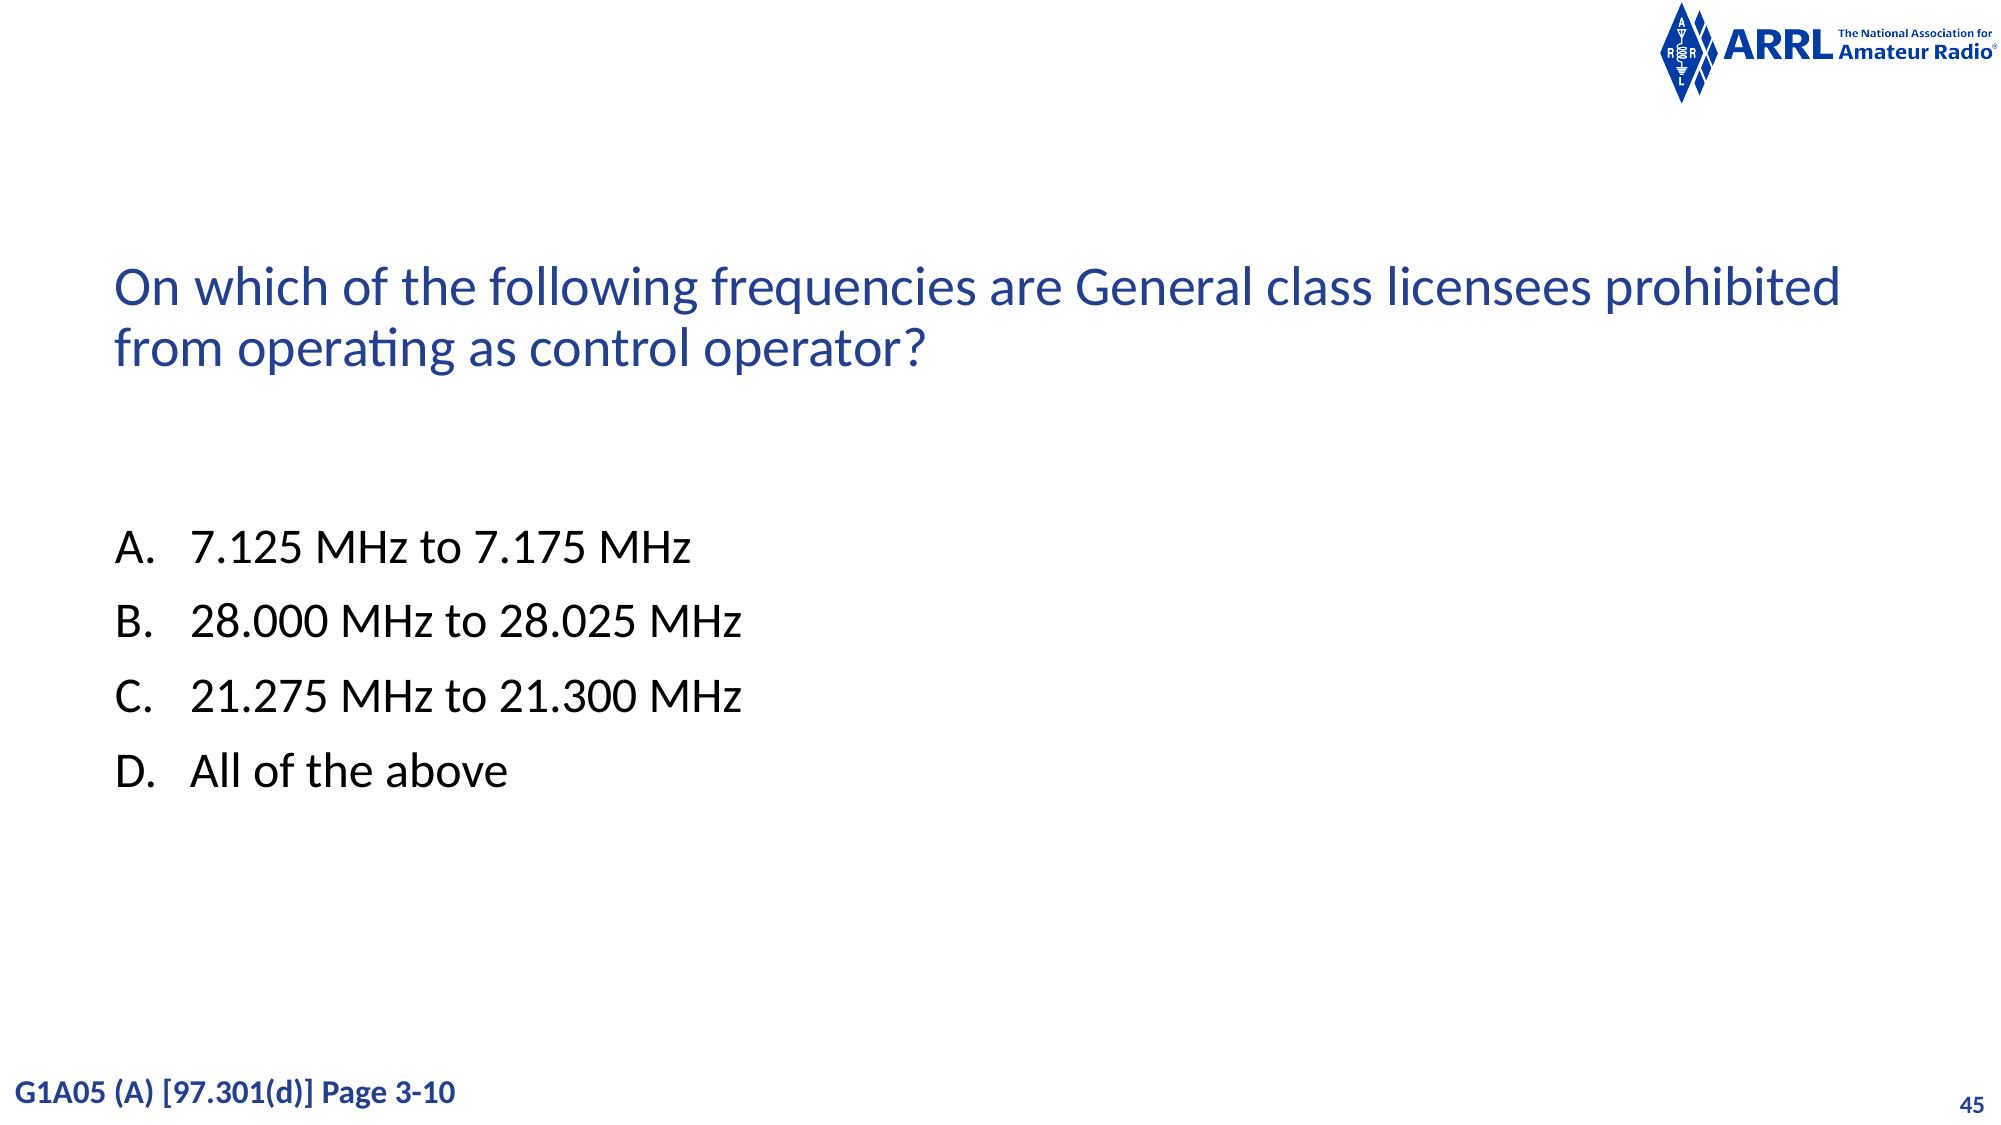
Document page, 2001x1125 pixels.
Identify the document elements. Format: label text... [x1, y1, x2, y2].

text_box G1A05 (A) [97.301(d)] Page 3-10 [0, 1062, 1313, 1118]
text_box 45 [1899, 1081, 2000, 1125]
title On which of the following frequencies are General class licensees prohibited from operating as control operator? [99, 249, 1900, 388]
picture [1658, 0, 1999, 106]
list 7.125 MHz to 7.175 MHz 28.000 MHz to 28.025 MHz 21.275 MHz to 21.300 MHz All of the above [99, 512, 1900, 1005]
